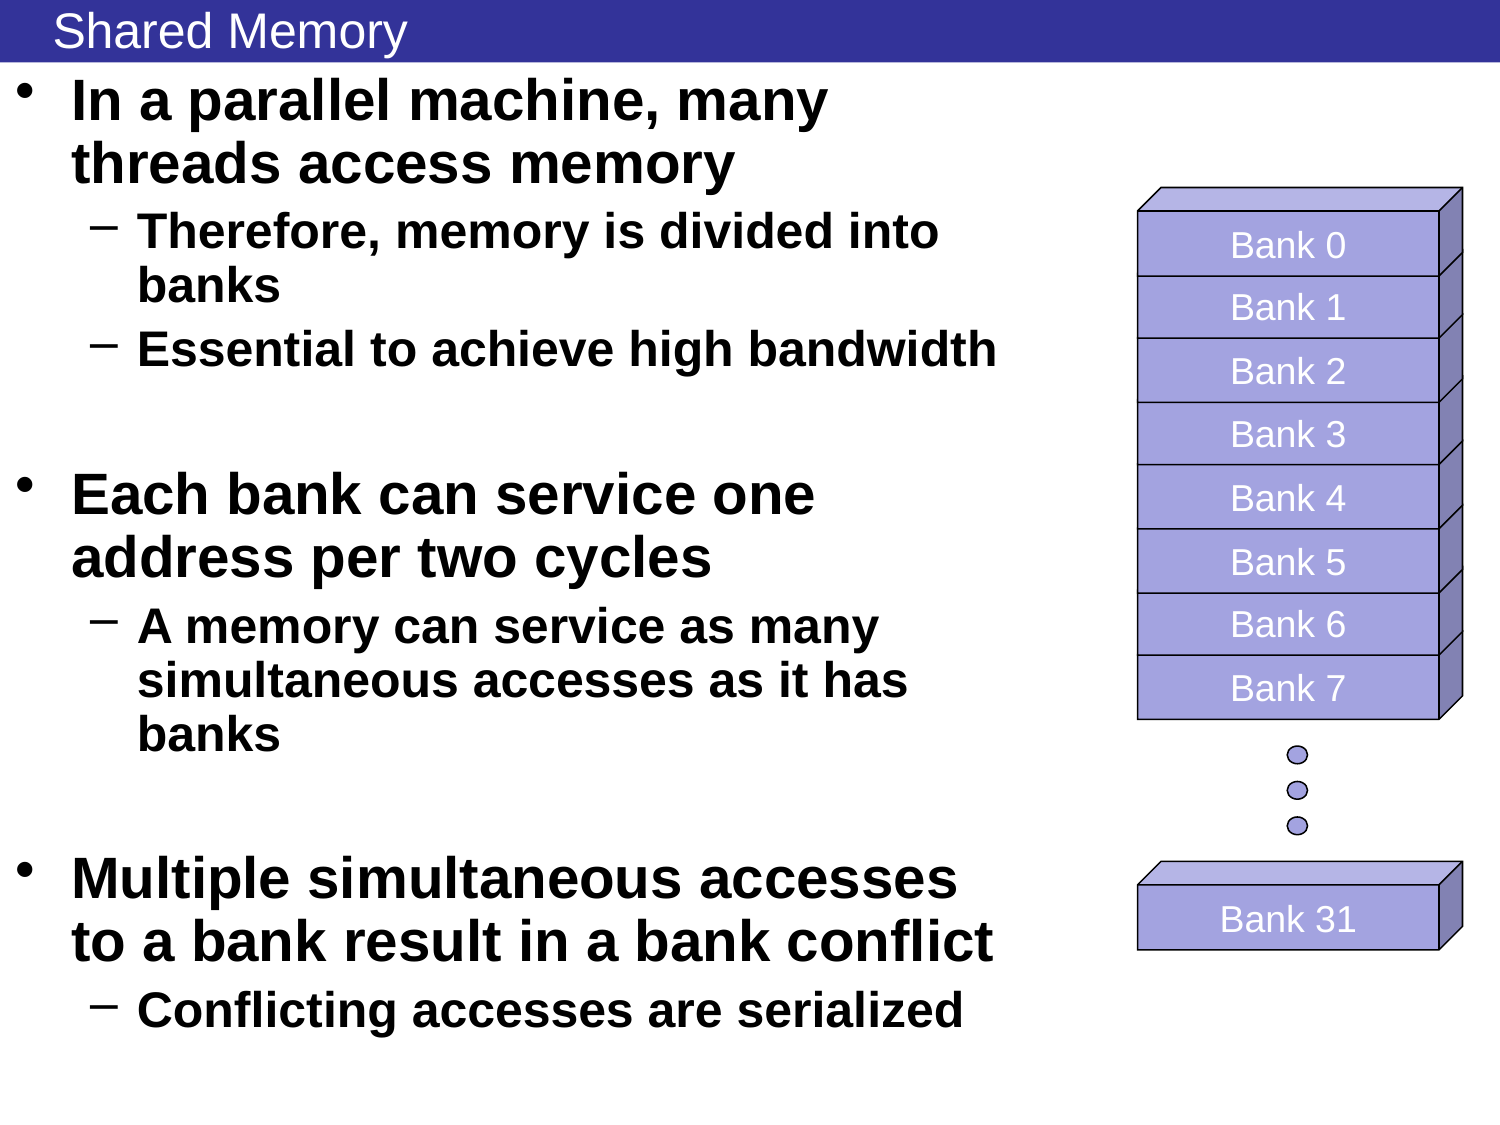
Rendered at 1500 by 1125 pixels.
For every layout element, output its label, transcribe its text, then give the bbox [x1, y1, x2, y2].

title Shared Memory [37, 7, 1426, 51]
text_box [1137, 187, 1463, 951]
list In a parallel machine, many threads access memory Therefore, memory is divided into banks Essential to achieve high bandwidth Each bank can service one address per two cycles A memory can service as many simultaneous accesses as it has banks Multiple simultaneous accesses to a bank result in a bank conflict Conflicting accesses are serialized [0, 62, 1026, 1125]
